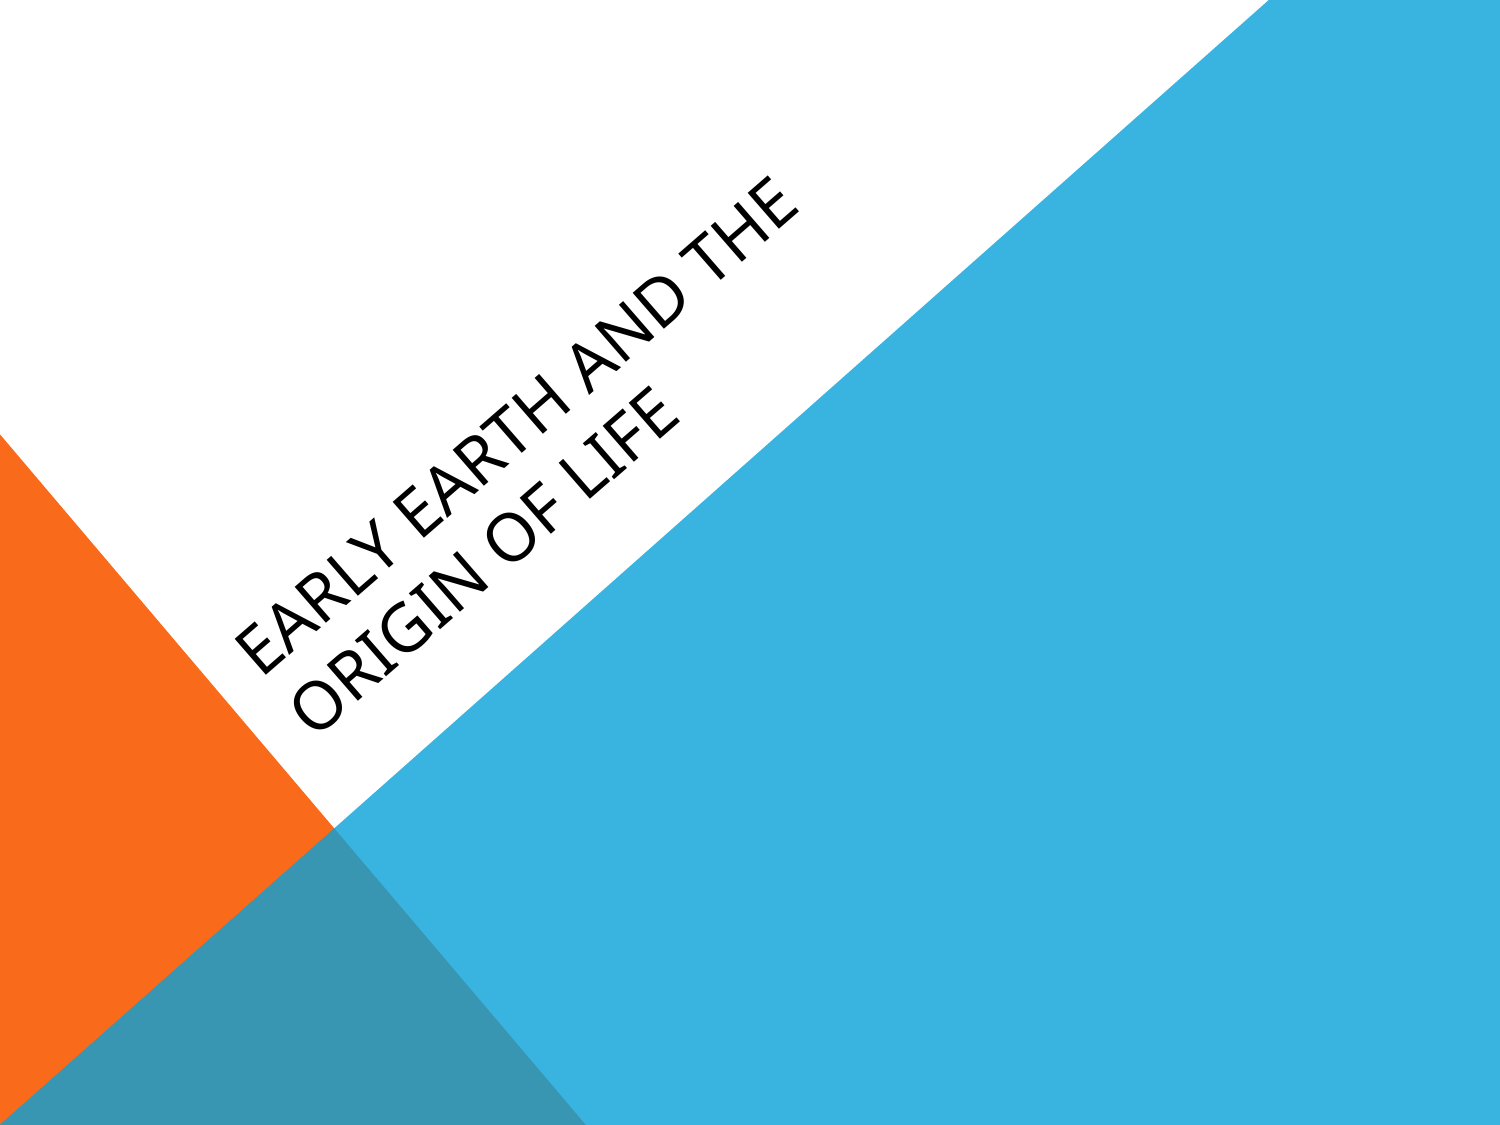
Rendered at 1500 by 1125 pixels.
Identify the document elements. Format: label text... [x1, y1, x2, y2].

title EARLY EARTH AND THE ORIGIN OF LIFE [182, 4, 1012, 762]
